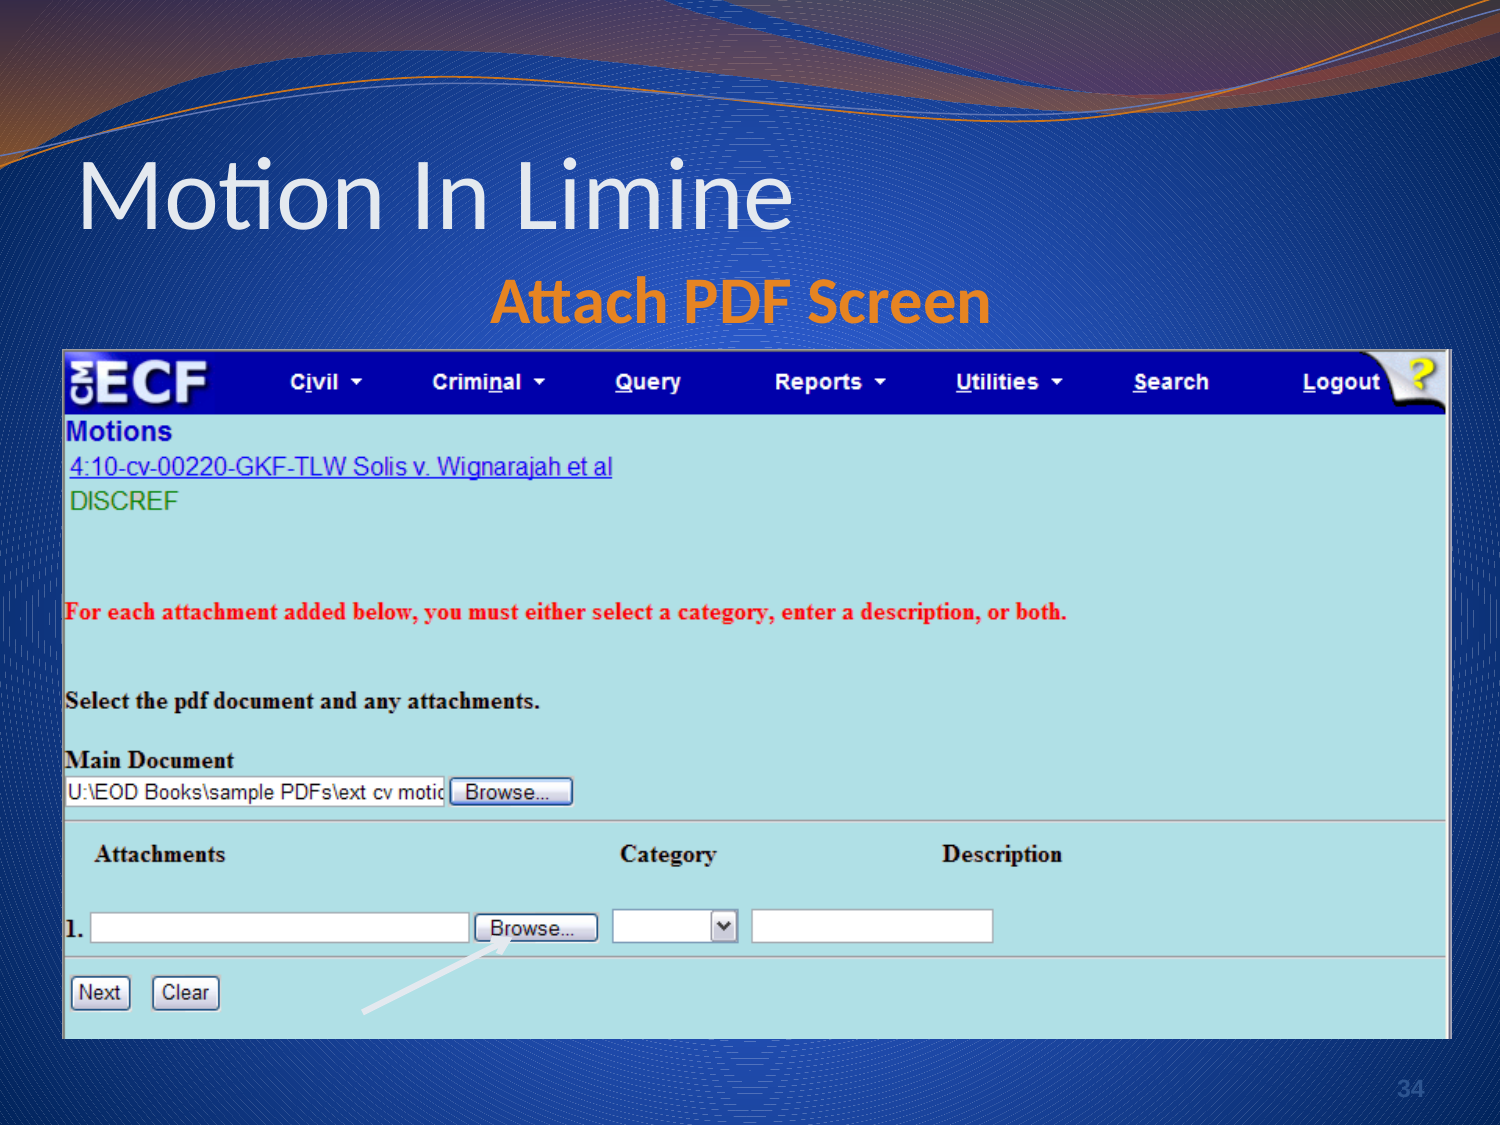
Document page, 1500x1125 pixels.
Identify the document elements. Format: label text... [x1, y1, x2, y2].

slide_number 34 [1299, 1053, 1425, 1103]
picture [62, 349, 1452, 1040]
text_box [362, 937, 513, 1013]
text_box Attach PDF Screen [475, 249, 1008, 345]
title Motion In Limine [75, 115, 1425, 250]
